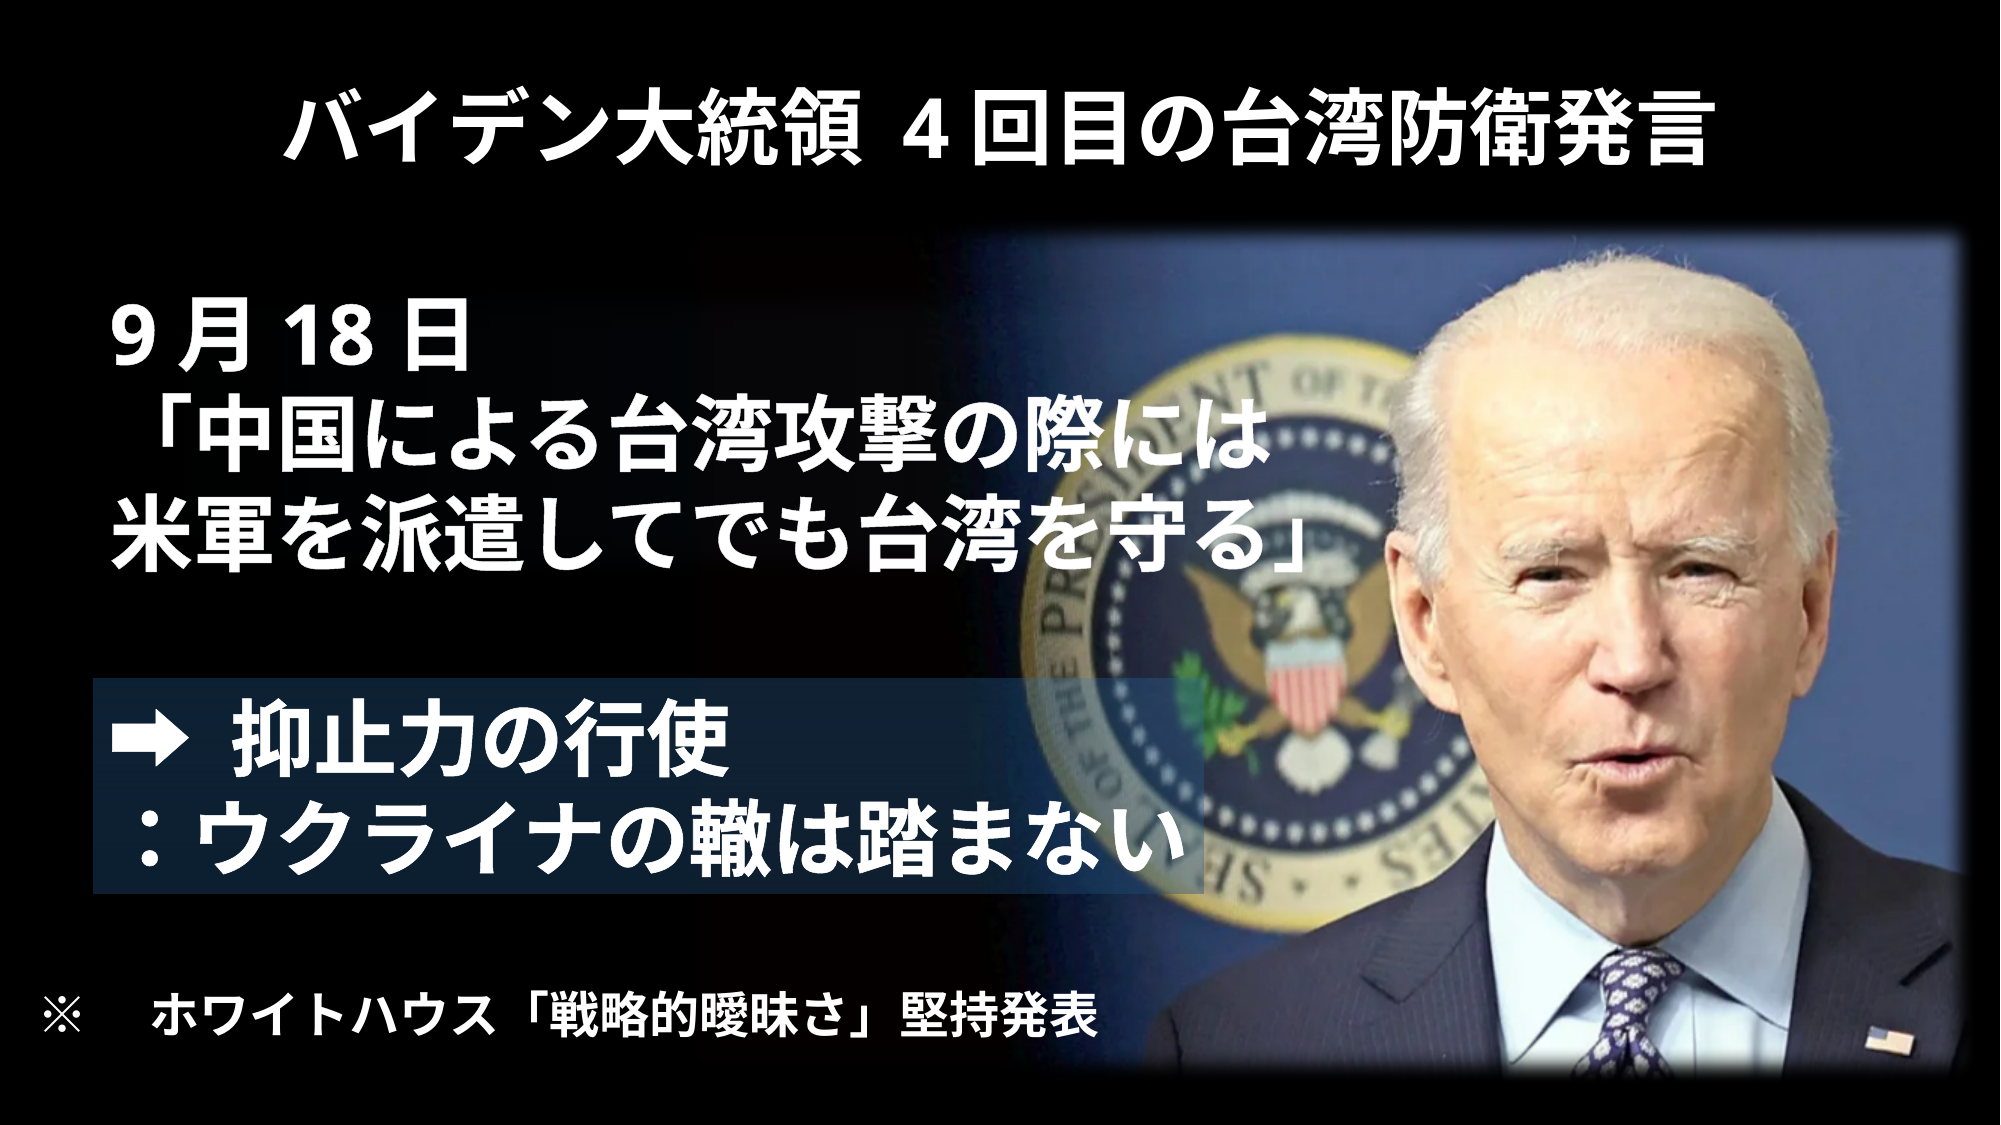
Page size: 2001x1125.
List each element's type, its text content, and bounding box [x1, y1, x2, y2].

text_box ➡ 抑止力の行使 ：ウクライナの轍は踏まない [93, 678, 677, 894]
text_box ※ ホワイトハウス「戦略的曖昧さ」堅持発表 [22, 976, 677, 1052]
text_box 9月18日 「中国による台湾攻撃の際には 米軍を派遣してでも台湾を守る」 [147, 326, 677, 540]
picture [677, 217, 1977, 1083]
text_box バイデン大統領 4回目の台湾防衛発言 [266, 67, 1734, 183]
